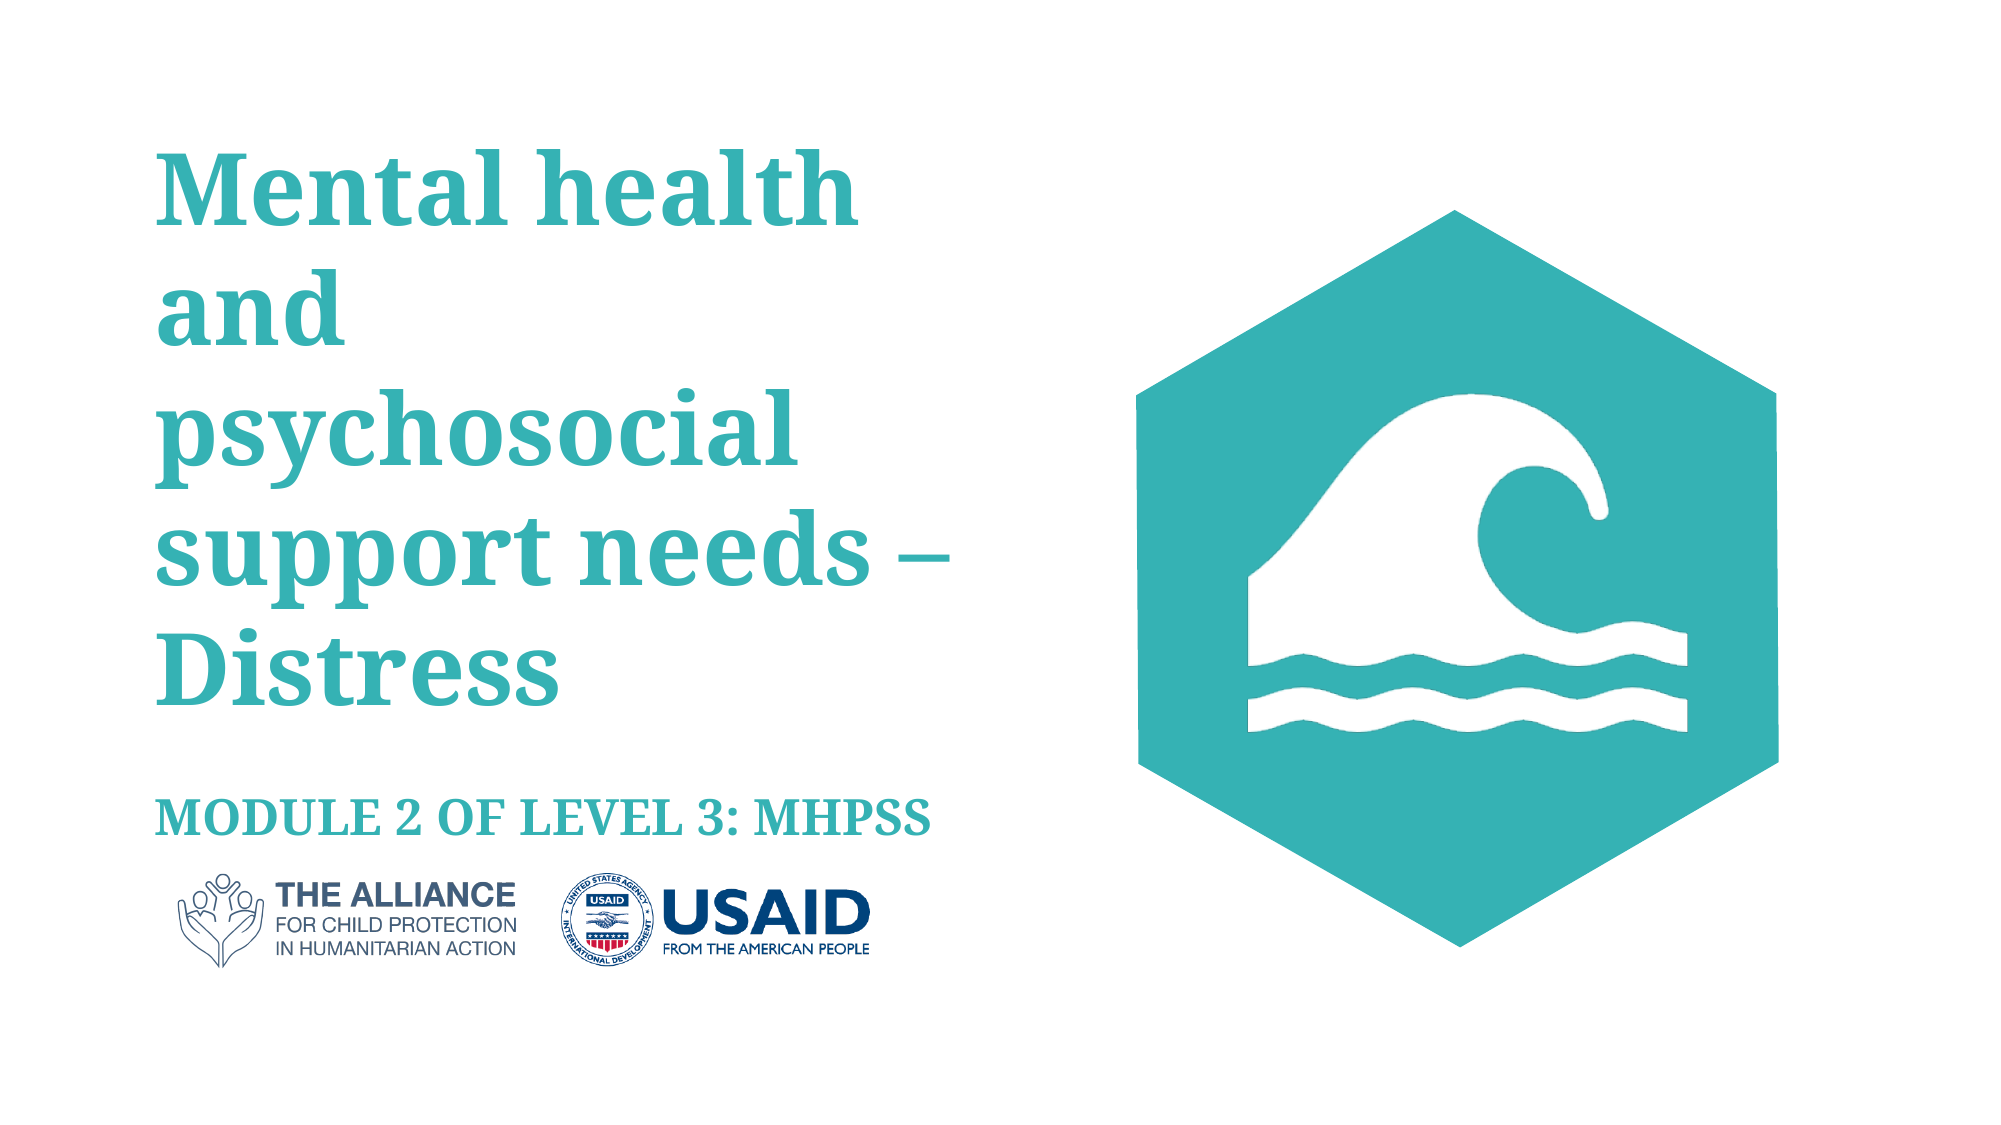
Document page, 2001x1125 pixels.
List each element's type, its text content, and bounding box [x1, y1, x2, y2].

text_box [1261, 834, 1656, 948]
picture [153, 845, 913, 998]
text_box [1136, 358, 1199, 799]
text_box [1737, 371, 1779, 787]
text_box [1305, 209, 1608, 297]
text_box Mental health and psychosocial support needs – Distress MODULE 2 OF LEVEL 3: MHPSS [139, 118, 1000, 853]
picture [1204, 298, 1732, 827]
